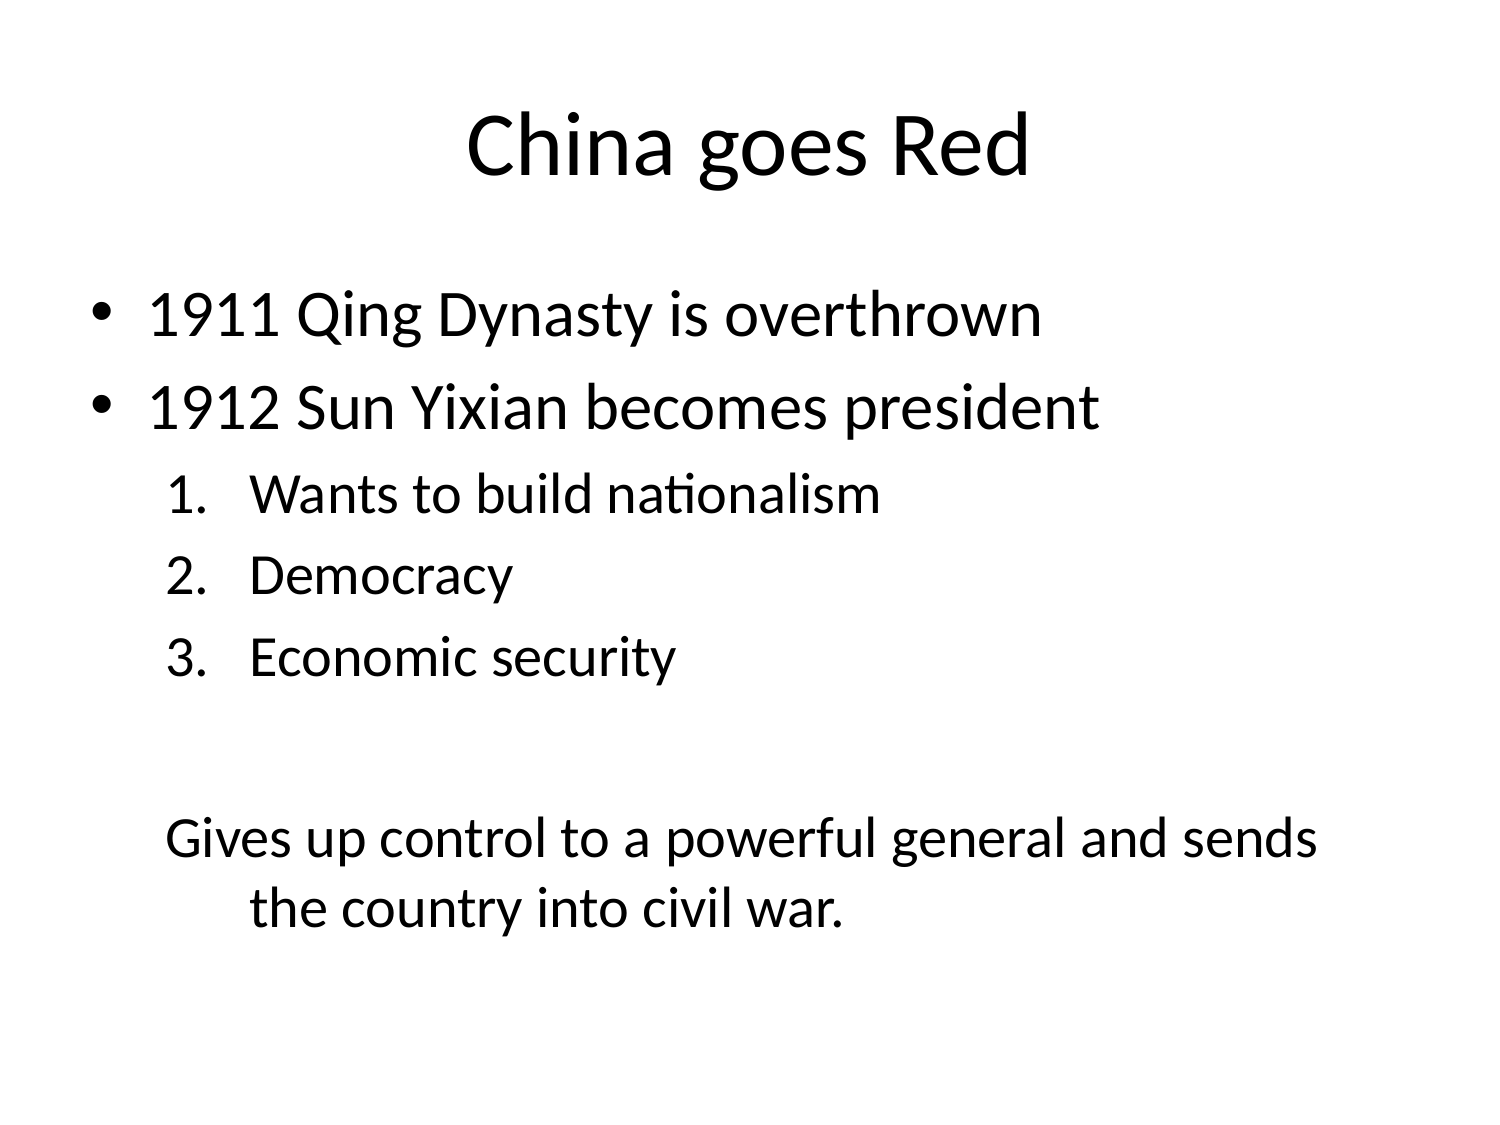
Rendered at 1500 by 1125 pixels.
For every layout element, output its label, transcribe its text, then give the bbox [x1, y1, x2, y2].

title China goes Red [75, 45, 1425, 233]
list 1911 Qing Dynasty is overthrown 1912 Sun Yixian becomes president Wants to build nationalism Democracy Economic security Gives up control to a powerful general and sends the country into civil war. [75, 262, 1425, 1005]
